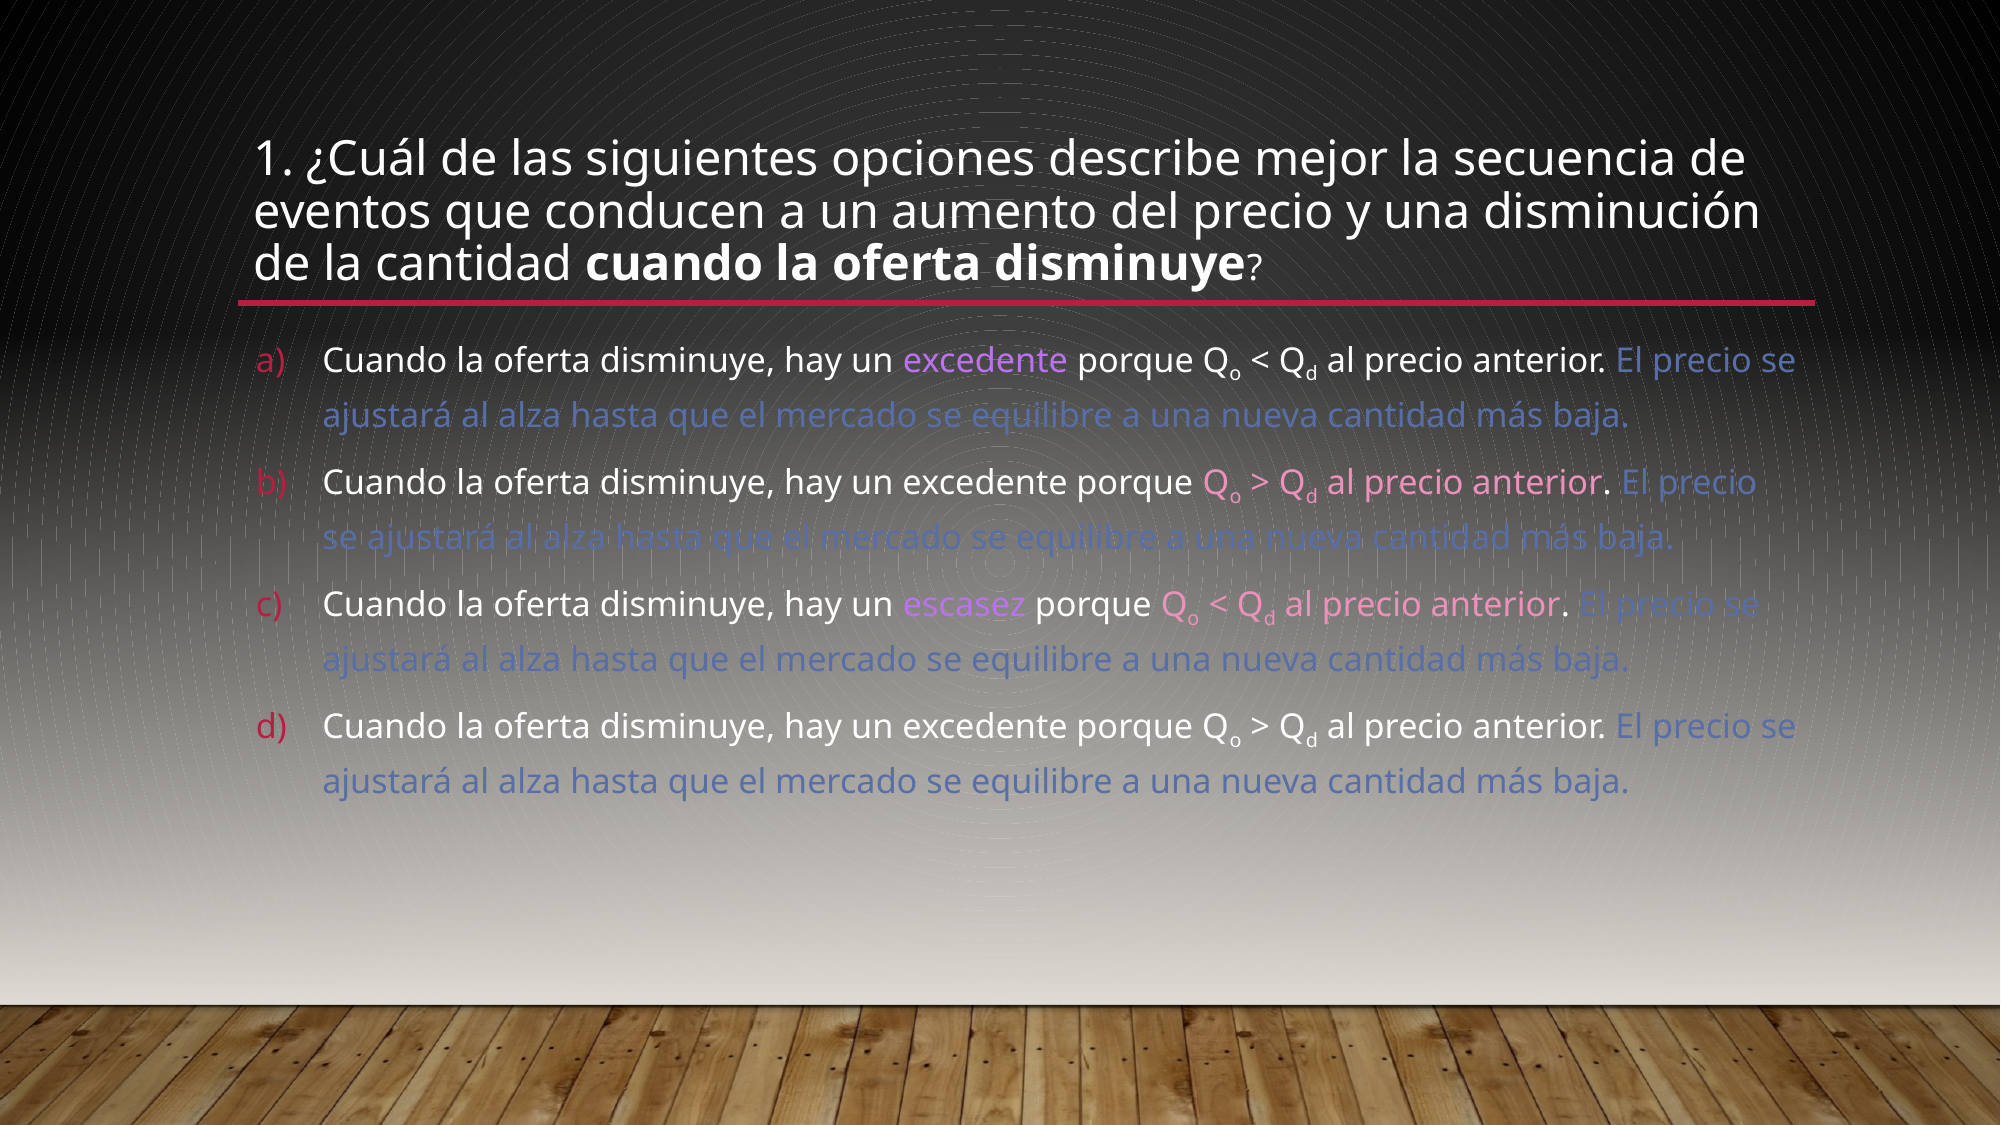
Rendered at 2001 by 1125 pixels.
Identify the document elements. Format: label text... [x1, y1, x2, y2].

picture [0, 1005, 2000, 1125]
list Cuando la oferta disminuye, hay un excedente porque Qo < Qd al precio anterior. El precio se ajustará al alza hasta que el mercado se equilibre a una nueva cantidad más baja. Cuando la oferta disminuye, hay un excedente porque Qo > Qd al precio anterior. El precio se ajustará al alza hasta que el mercado se equilibre a una nueva cantidad más baja. Cuando la oferta disminuye, hay un escasez porque Qo < Qd al precio anterior. El precio se ajustará al alza hasta que el mercado se equilibre a una nueva cantidad más baja. Cuando la oferta disminuye, hay un excedente porque Qo > Qd al precio anterior. El precio se ajustará al alza hasta que el mercado se equilibre a una nueva cantidad más baja. [240, 321, 1815, 888]
title 1. ¿Cuál de las siguientes opciones describe mejor la secuencia de eventos que conducen a un aumento del precio y una disminución de la cantidad cuando la oferta disminuye? [238, 126, 1815, 299]
